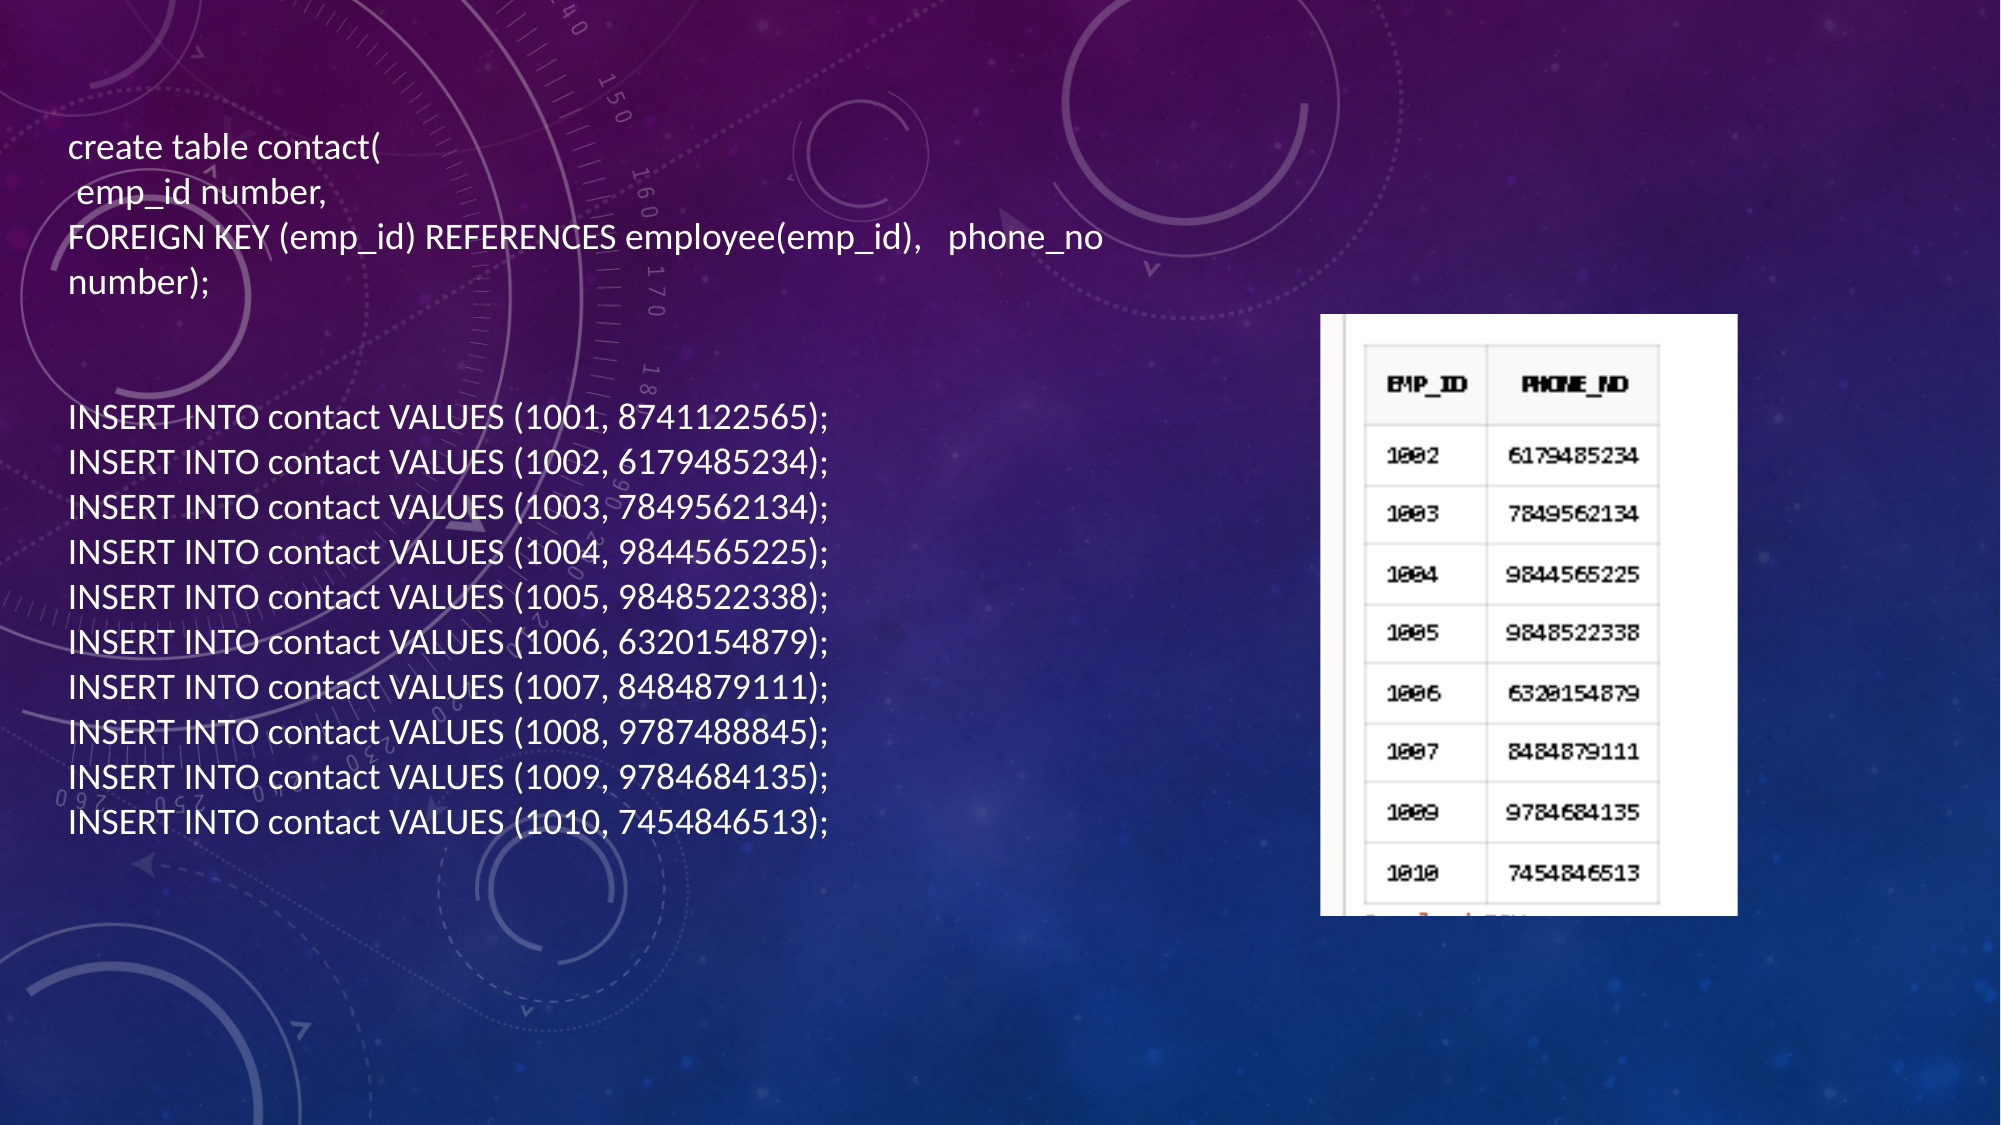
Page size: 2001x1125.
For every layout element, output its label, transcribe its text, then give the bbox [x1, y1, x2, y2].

text_box create table contact( emp_id number, FOREIGN KEY (emp_id) REFERENCES employee(emp_id), phone_no number); INSERT INTO contact VALUES (1001, 8741122565); INSERT INTO contact VALUES (1002, 6179485234); INSERT INTO contact VALUES (1003, 7849562134); INSERT INTO contact VALUES (1004, 9844565225); INSERT INTO contact VALUES (1005, 9848522338); INSERT INTO contact VALUES (1006, 6320154879); INSERT INTO contact VALUES (1007, 8484879111); INSERT INTO contact VALUES (1008, 9787488845); INSERT INTO contact VALUES (1009, 9784684135); INSERT INTO contact VALUES (1010, 7454846513); [53, 114, 1239, 850]
picture [0, 0, 2001, 1125]
